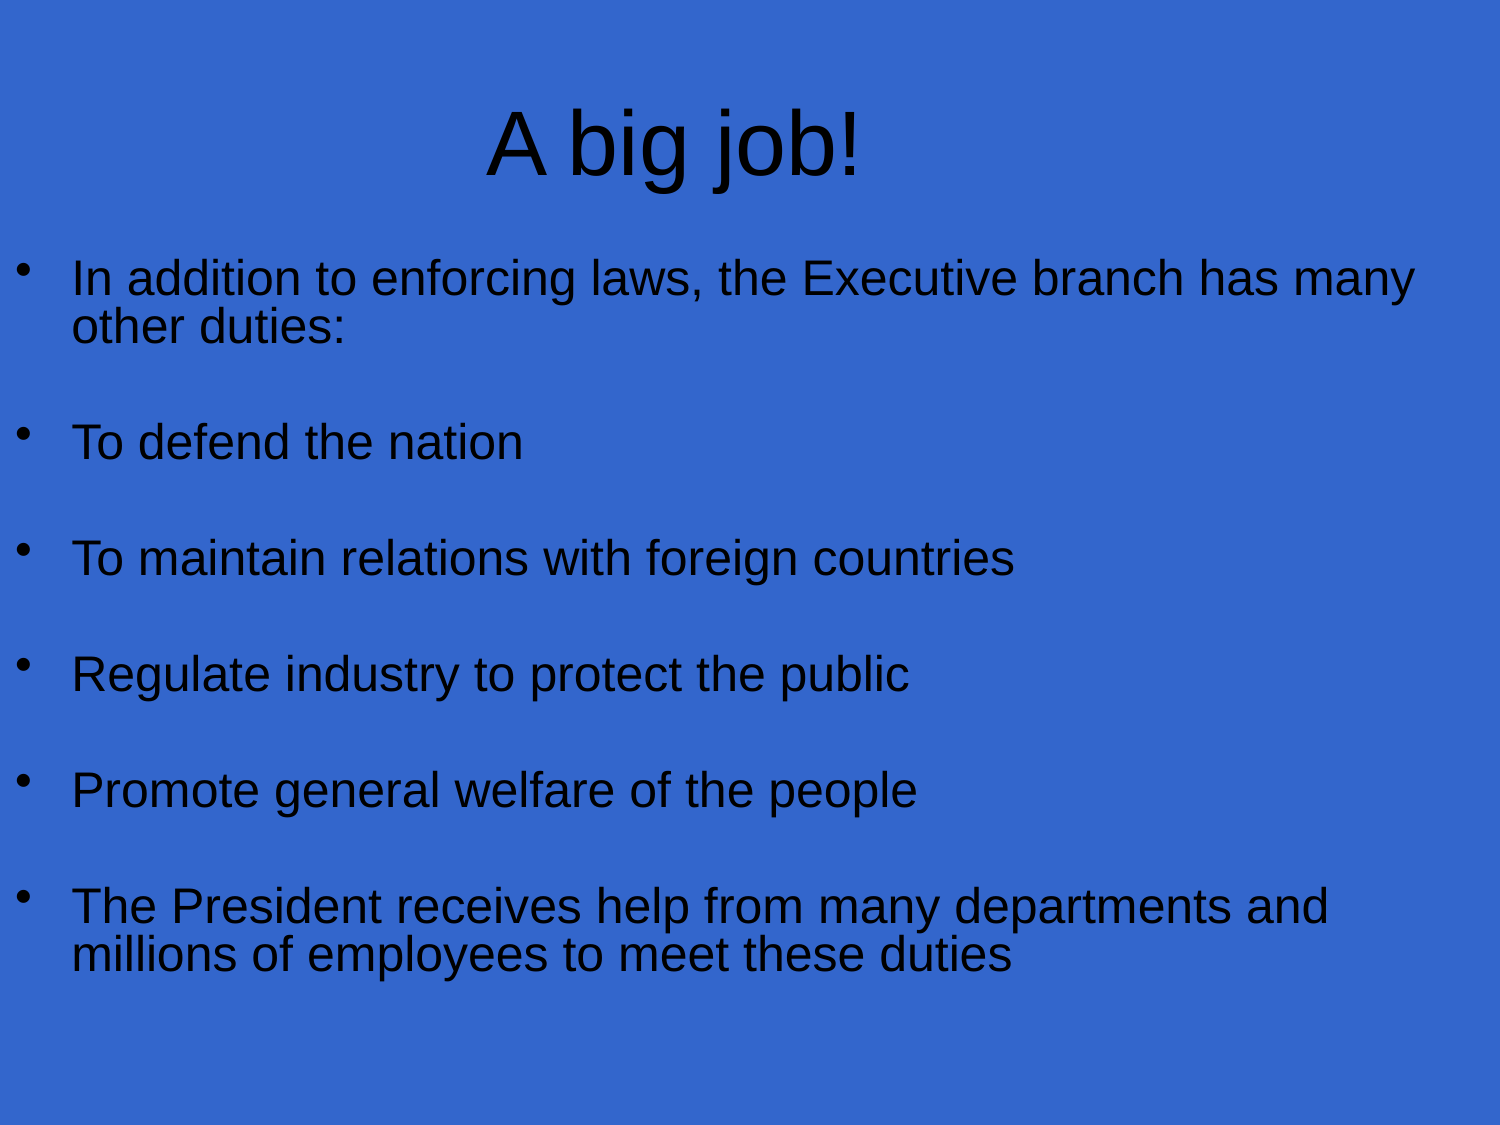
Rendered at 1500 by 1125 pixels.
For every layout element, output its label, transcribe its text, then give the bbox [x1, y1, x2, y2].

title A big job! [0, 45, 1350, 233]
list In addition to enforcing laws, the Executive branch has many other duties: To defend the nation To maintain relations with foreign countries Regulate industry to protect the public Promote general welfare of the people The President receives help from many departments and millions of employees to meet these duties [0, 249, 1475, 1125]
